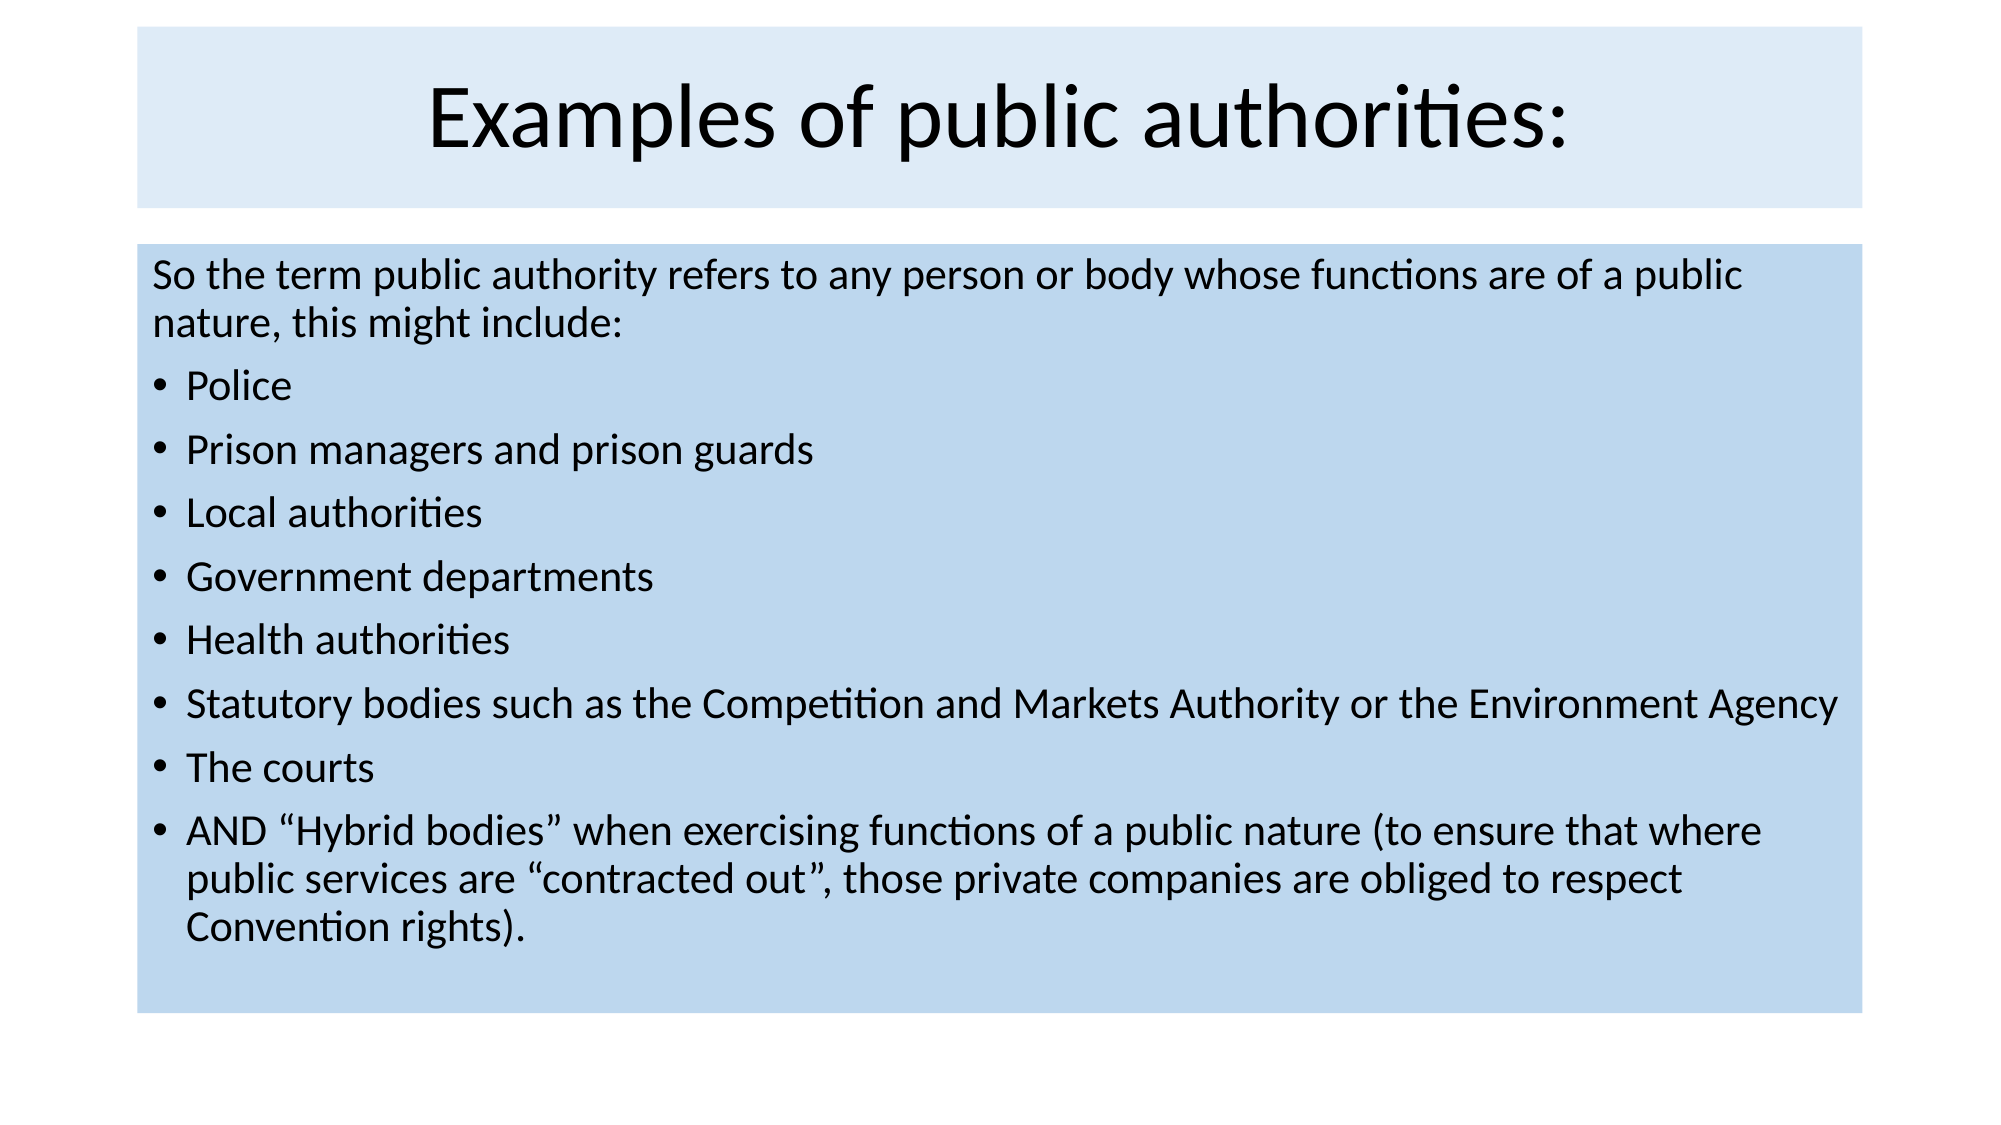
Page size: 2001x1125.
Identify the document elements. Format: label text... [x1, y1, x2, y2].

title Examples of public authorities: [137, 26, 1863, 209]
list So the term public authority refers to any person or body whose functions are of a public nature, this might include: Police Prison managers and prison guards Local authorities Government departments Health authorities Statutory bodies such as the Competition and Markets Authority or the Environment Agency The courts AND “Hybrid bodies” when exercising functions of a public nature (to ensure that where public services are “contracted out”, those private companies are obliged to respect Convention rights). [137, 244, 1863, 1014]
